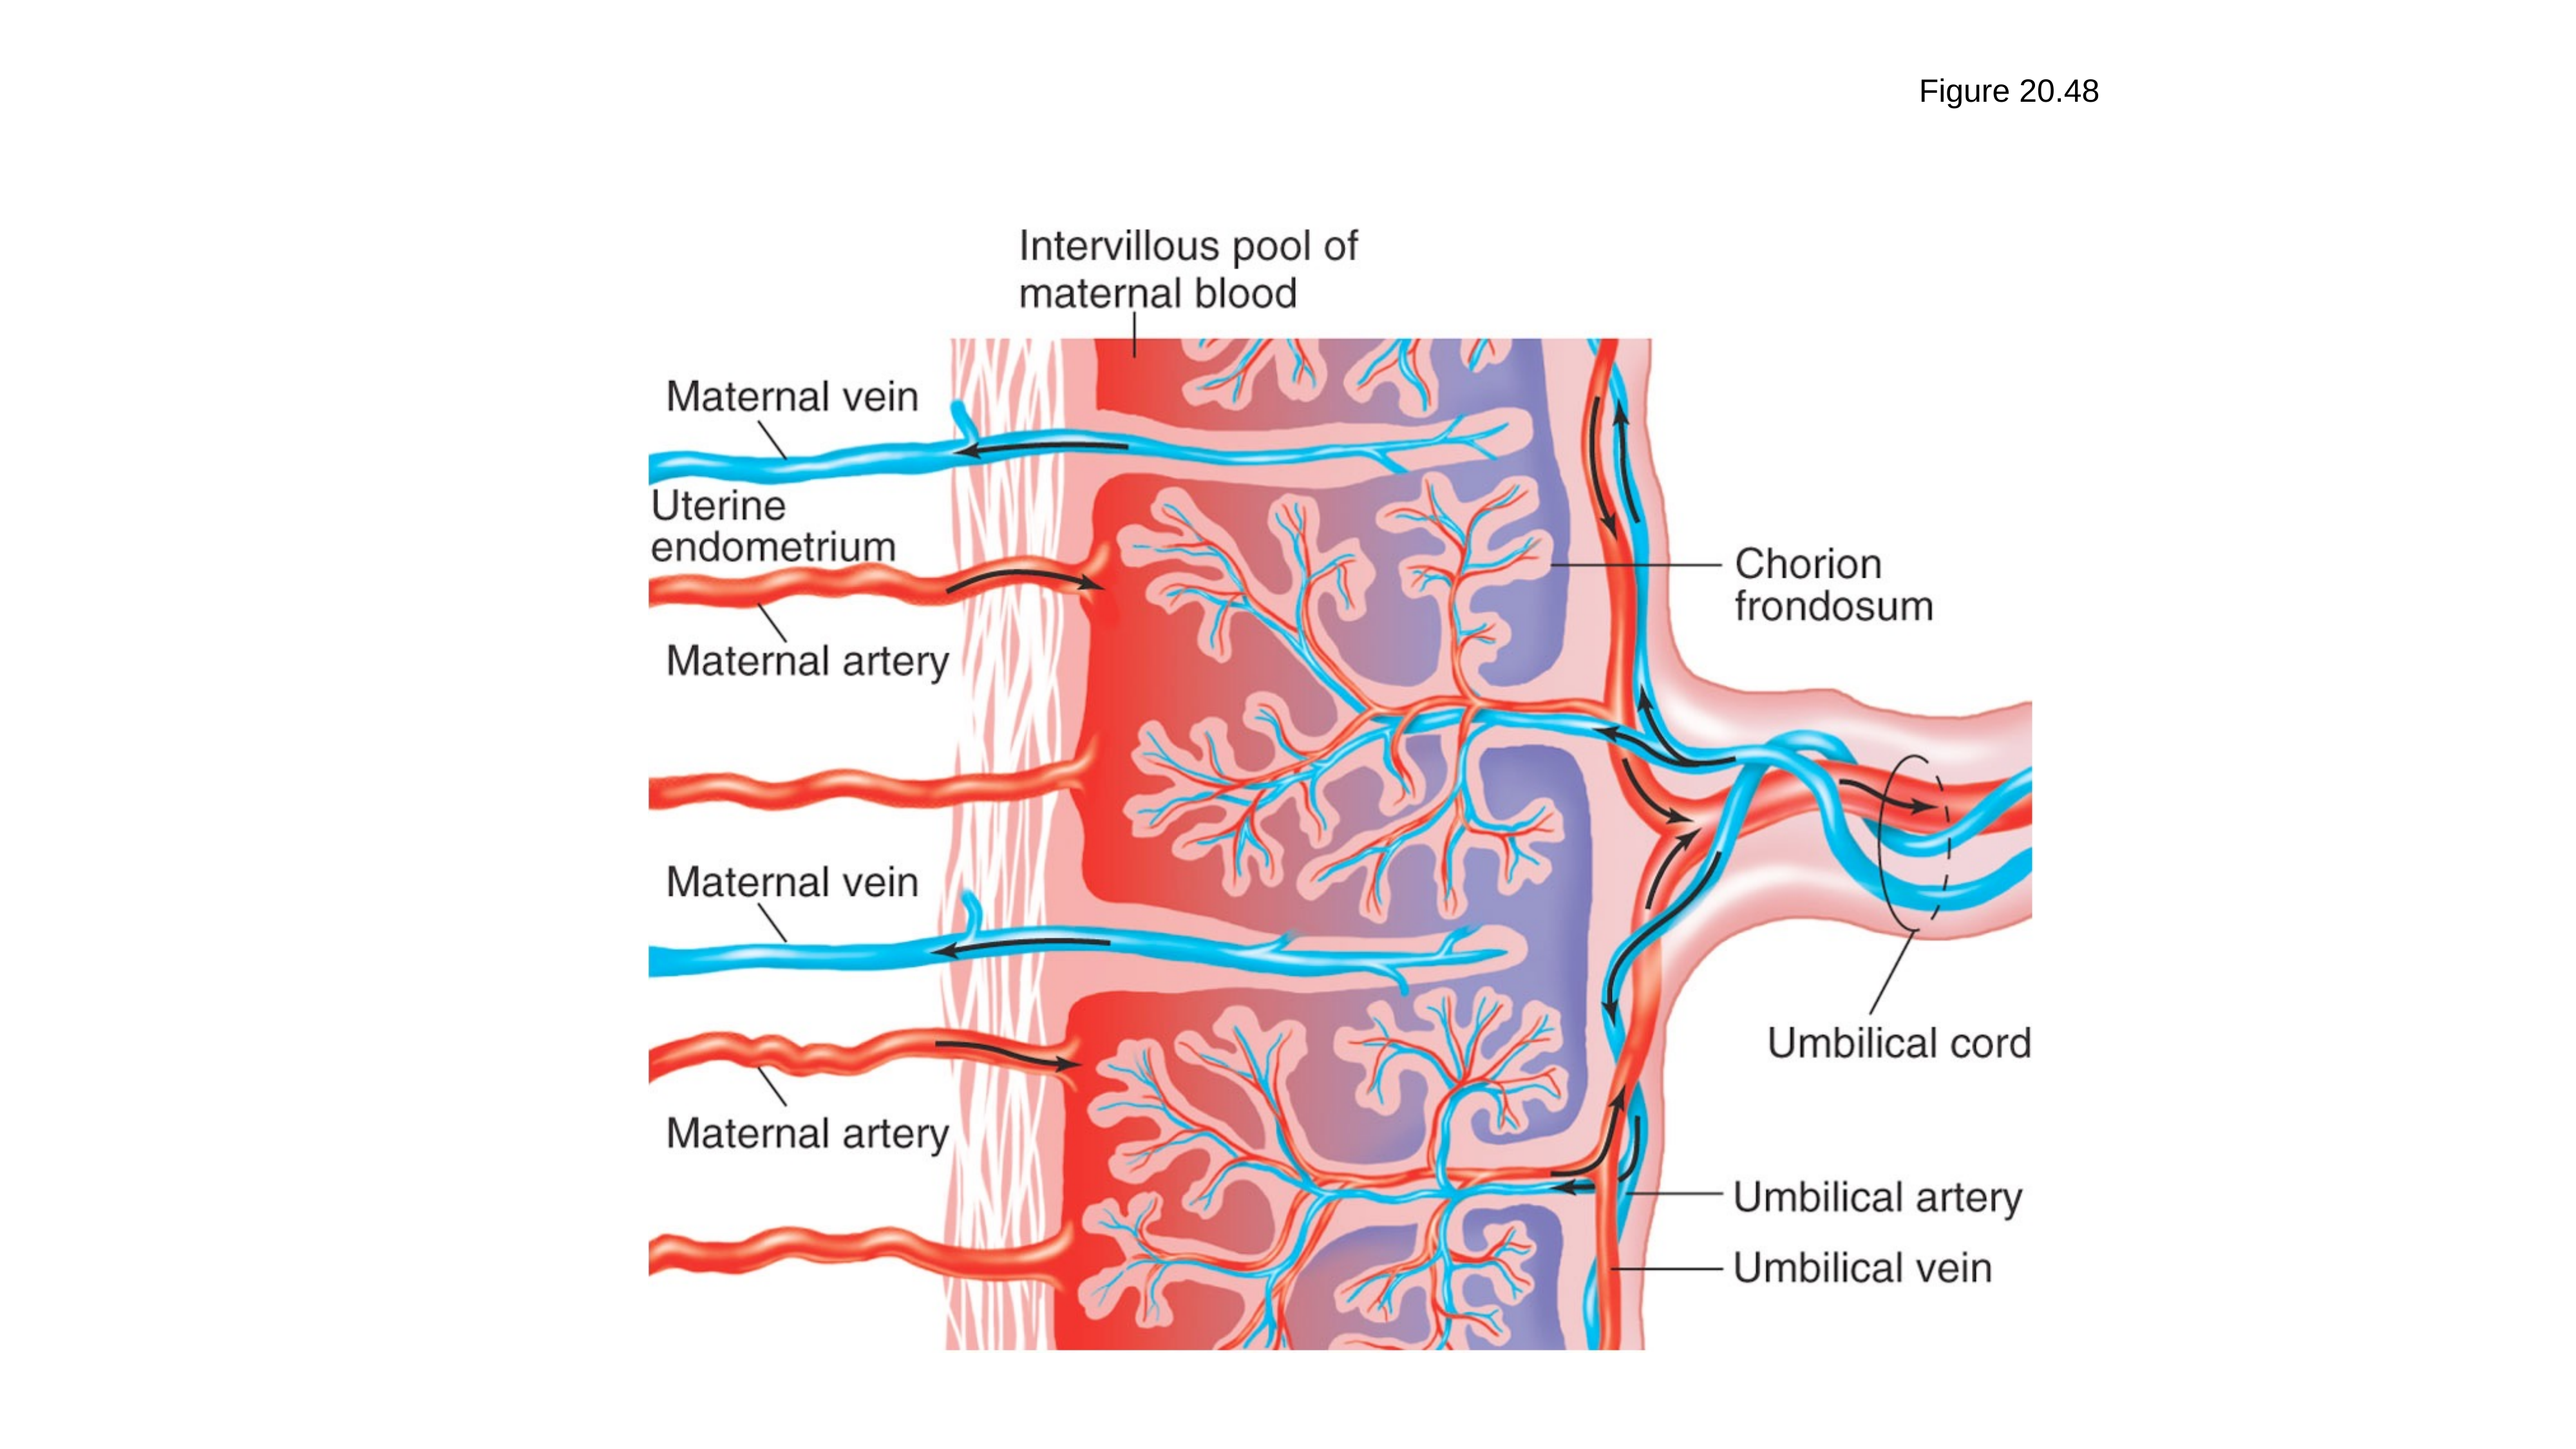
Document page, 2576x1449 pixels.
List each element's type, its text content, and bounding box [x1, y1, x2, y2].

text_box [644, 152, 2034, 1354]
text_box Figure 20.48 [1903, 62, 2179, 116]
